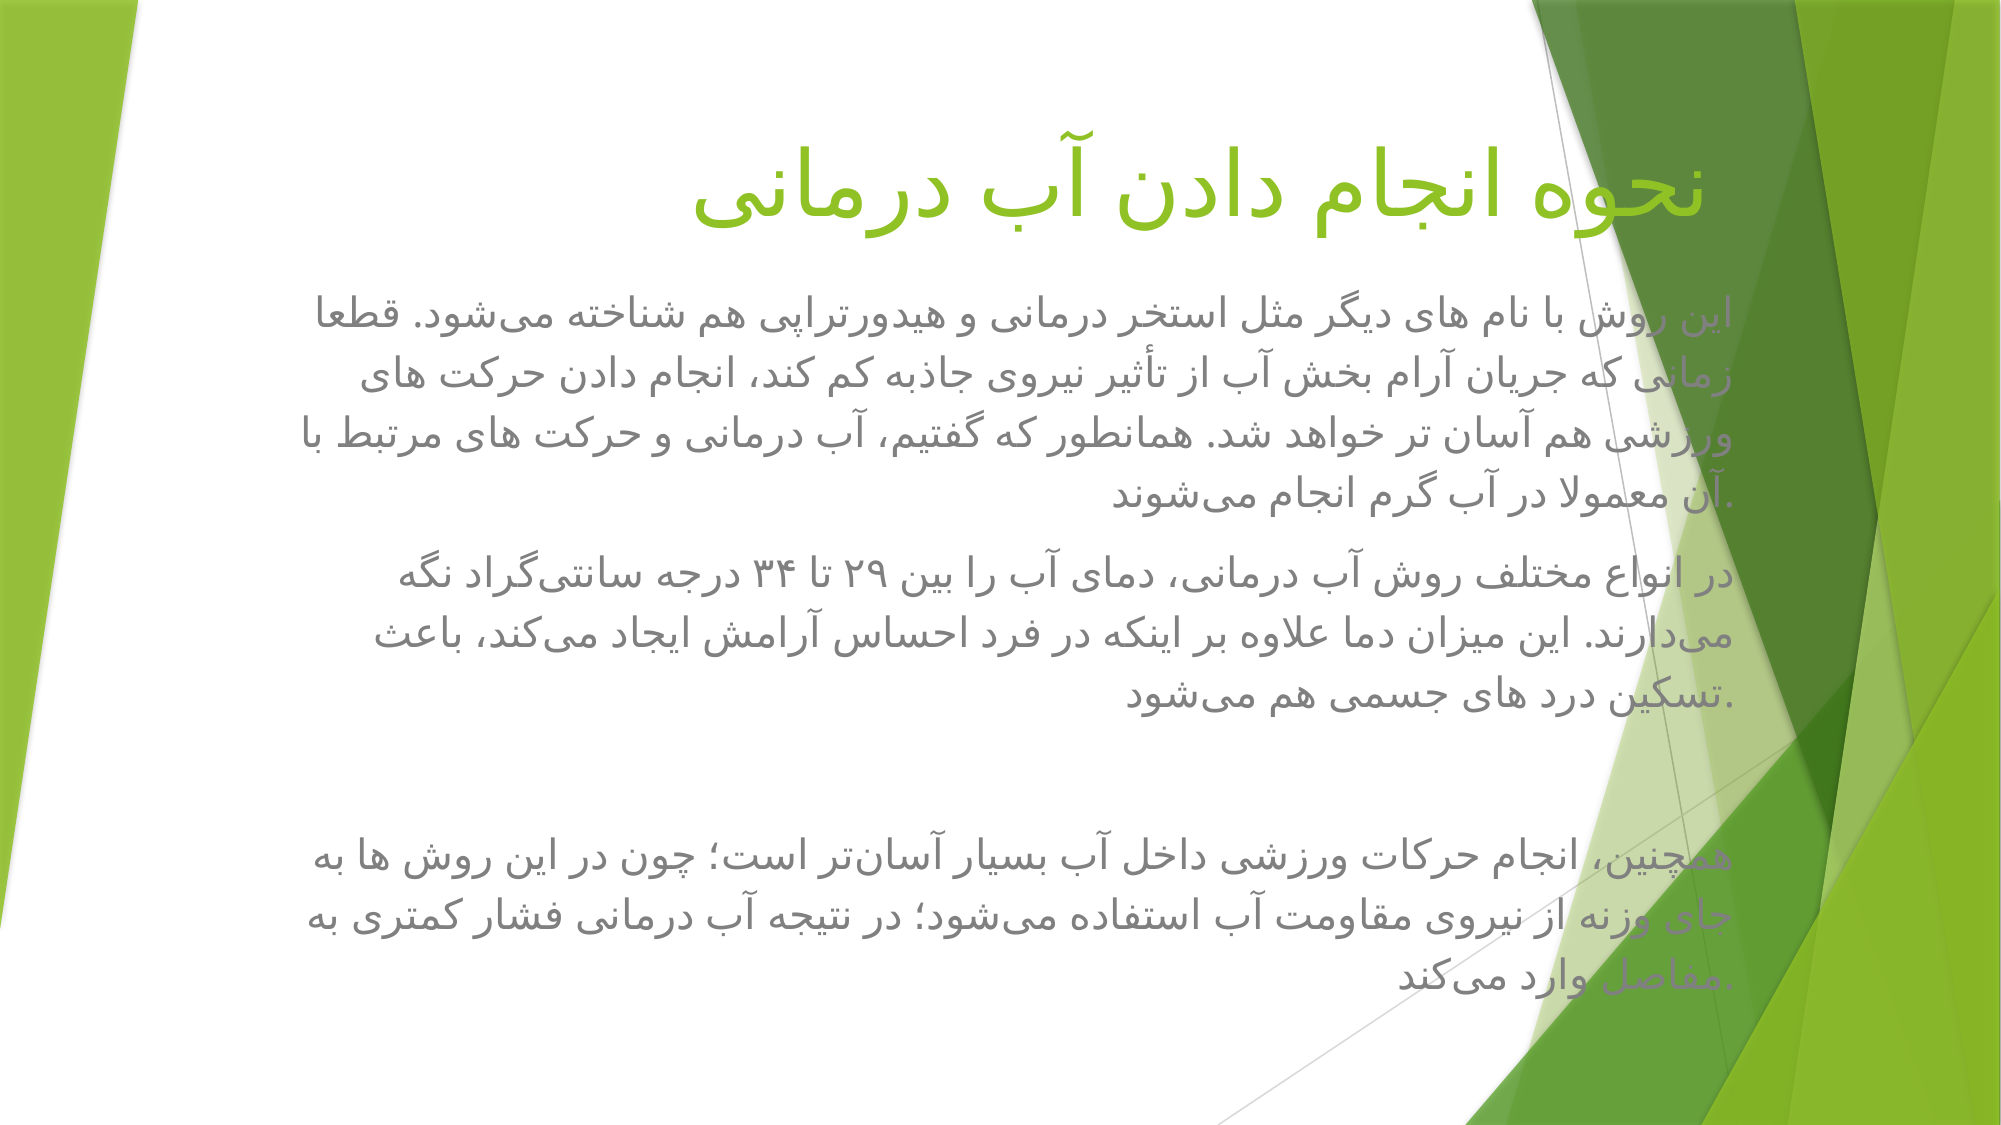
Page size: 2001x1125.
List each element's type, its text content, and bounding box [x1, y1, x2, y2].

subtitle این روش با نام های دیگر مثل استخر درمانی و هیدورتراپی هم شناخته می‌شود. قطعا زمانی که جریان آرام بخش آب از تأثیر نیروی جاذبه کم کند، انجام دادن حرکت های ورزشی هم آسان تر خواهد شد. همانطور که گفتیم، آب درمانی و حرکت های مرتبط با آن معمولا در آب گرم انجام می‌شوند. در انواع مختلف روش آب درمانی، دمای آب را بین ۲۹ تا ۳۴ درجه‌ سانتی‌گراد نگه می‌دارند. این میزان دما علاوه بر اینکه در فرد احساس آرامش ایجاد می‌کند، باعث تسکین درد ‌های جسمی هم می‌شود. همچنین، انجام حرکات ورزشی داخل آب بسیار آسان‌تر است؛ چون در این روش ها به جای وزنه از نیروی مقاومت آب استفاده می‌شود؛ در نتیجه آب درمانی فشار کمتری به مفاصل وارد می‌کند. [249, 267, 1750, 808]
title نحوه انجام دادن آب درمانی [249, 83, 1750, 243]
